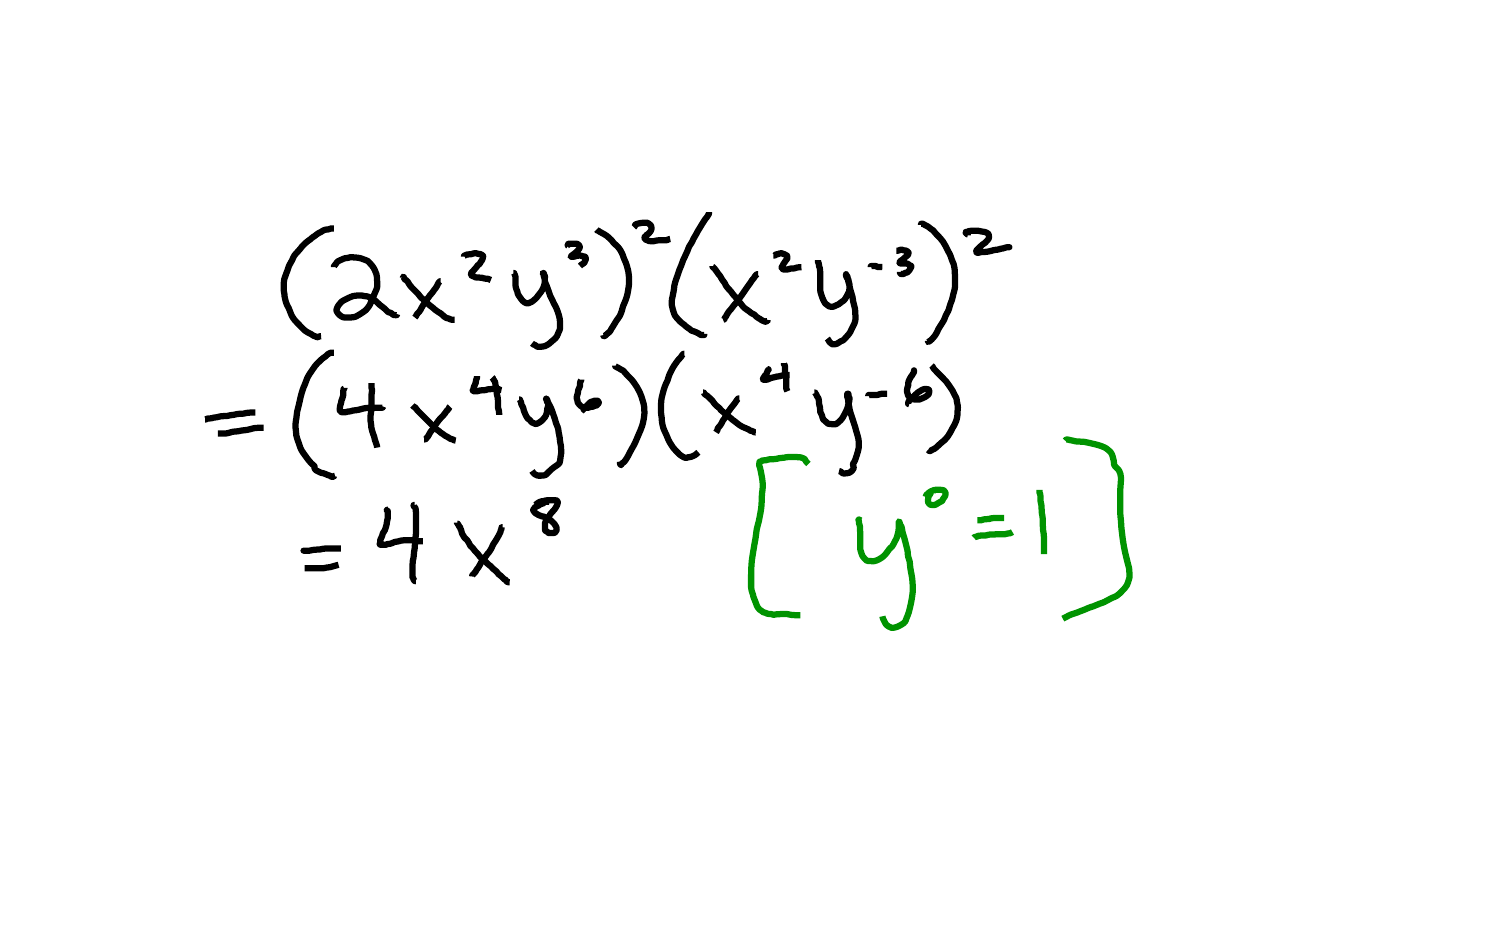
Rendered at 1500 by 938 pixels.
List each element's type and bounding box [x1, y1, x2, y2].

text_box [204, 211, 1130, 629]
